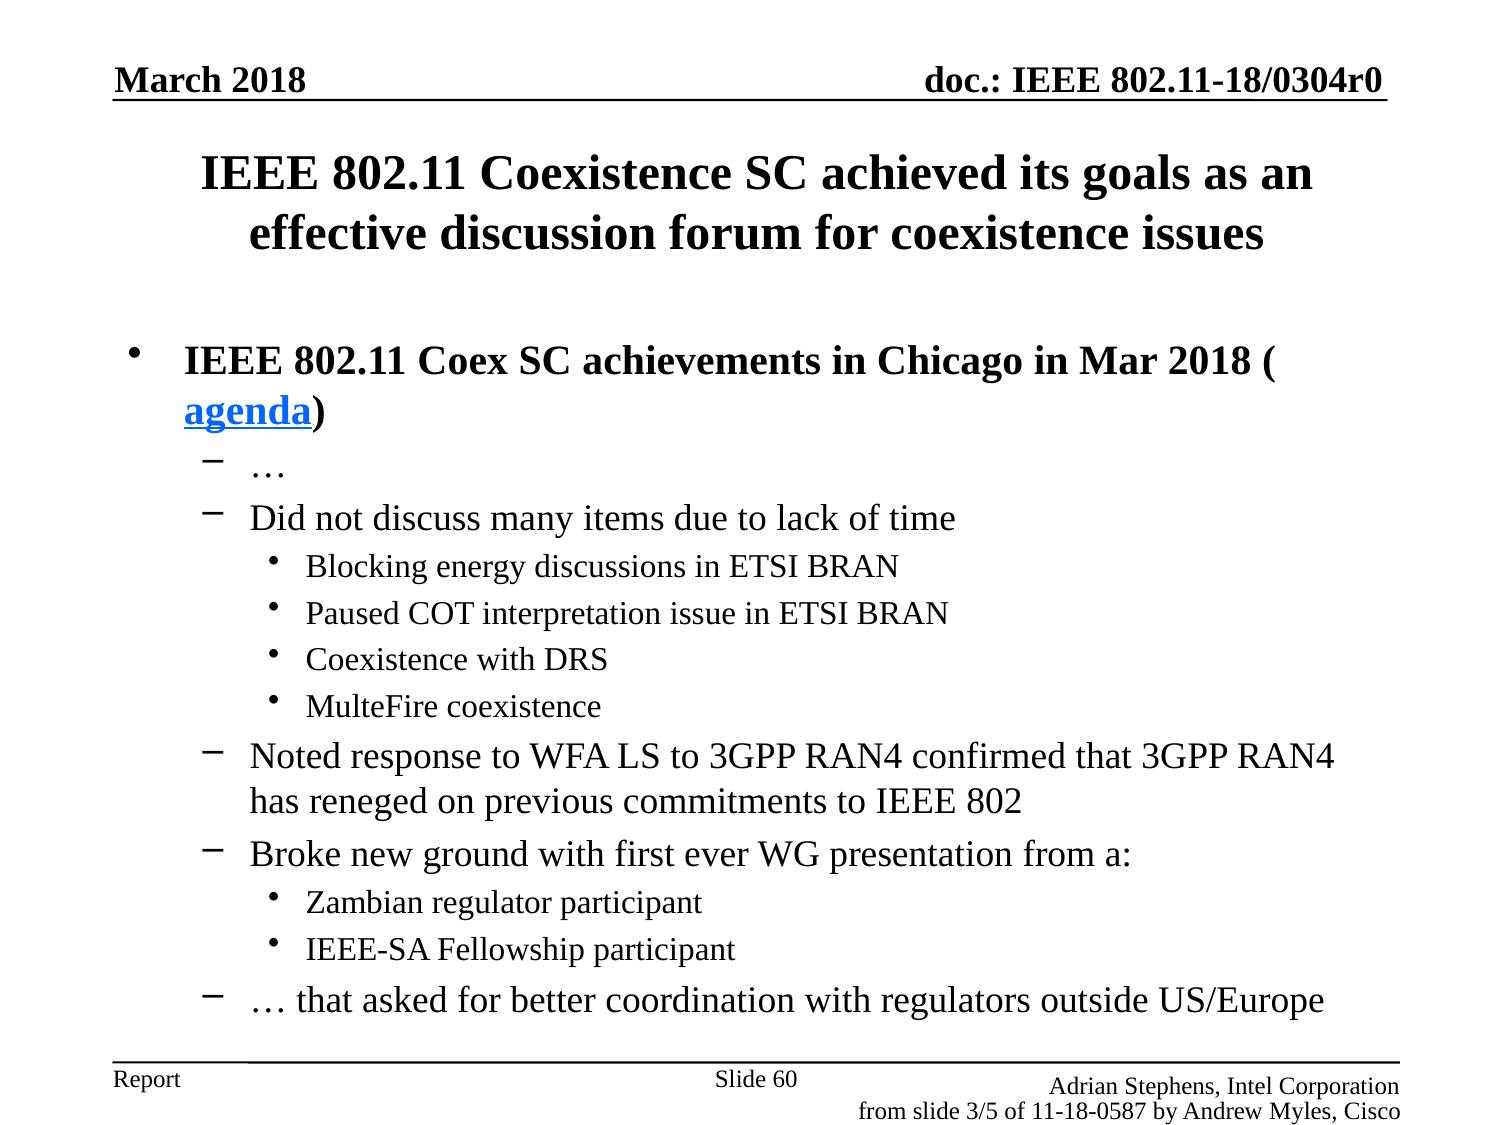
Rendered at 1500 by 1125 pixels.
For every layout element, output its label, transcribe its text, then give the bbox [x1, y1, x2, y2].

slide_number Slide 60 [711, 1061, 801, 1093]
footer Adrian Stephens, Intel Corporation [1044, 1069, 1401, 1101]
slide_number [114, 54, 374, 101]
list IEEE 802.11 Coex SC achievements in Chicago in Mar 2018 (agenda) … Did not discuss many items due to lack of time Blocking energy discussions in ETSI BRAN Paused COT interpretation issue in ETSI BRAN Coexistence with DRS MulteFire coexistence Noted response to WFA LS to 3GPP RAN4 confirmed that 3GPP RAN4 has reneged on previous commitments to IEEE 802 Broke new ground with first ever WG presentation from a: Zambian regulator participant IEEE-SA Fellowship participant … that asked for better coordination with regulators outside US/Europe [112, 324, 1388, 1000]
title IEEE 802.11 Coexistence SC achieved its goals as an effective discussion forum for coexistence issues [112, 112, 1402, 288]
text_box from slide 3/5 of 11-18-0587 by Andrew Myles, Cisco [343, 1087, 1417, 1125]
